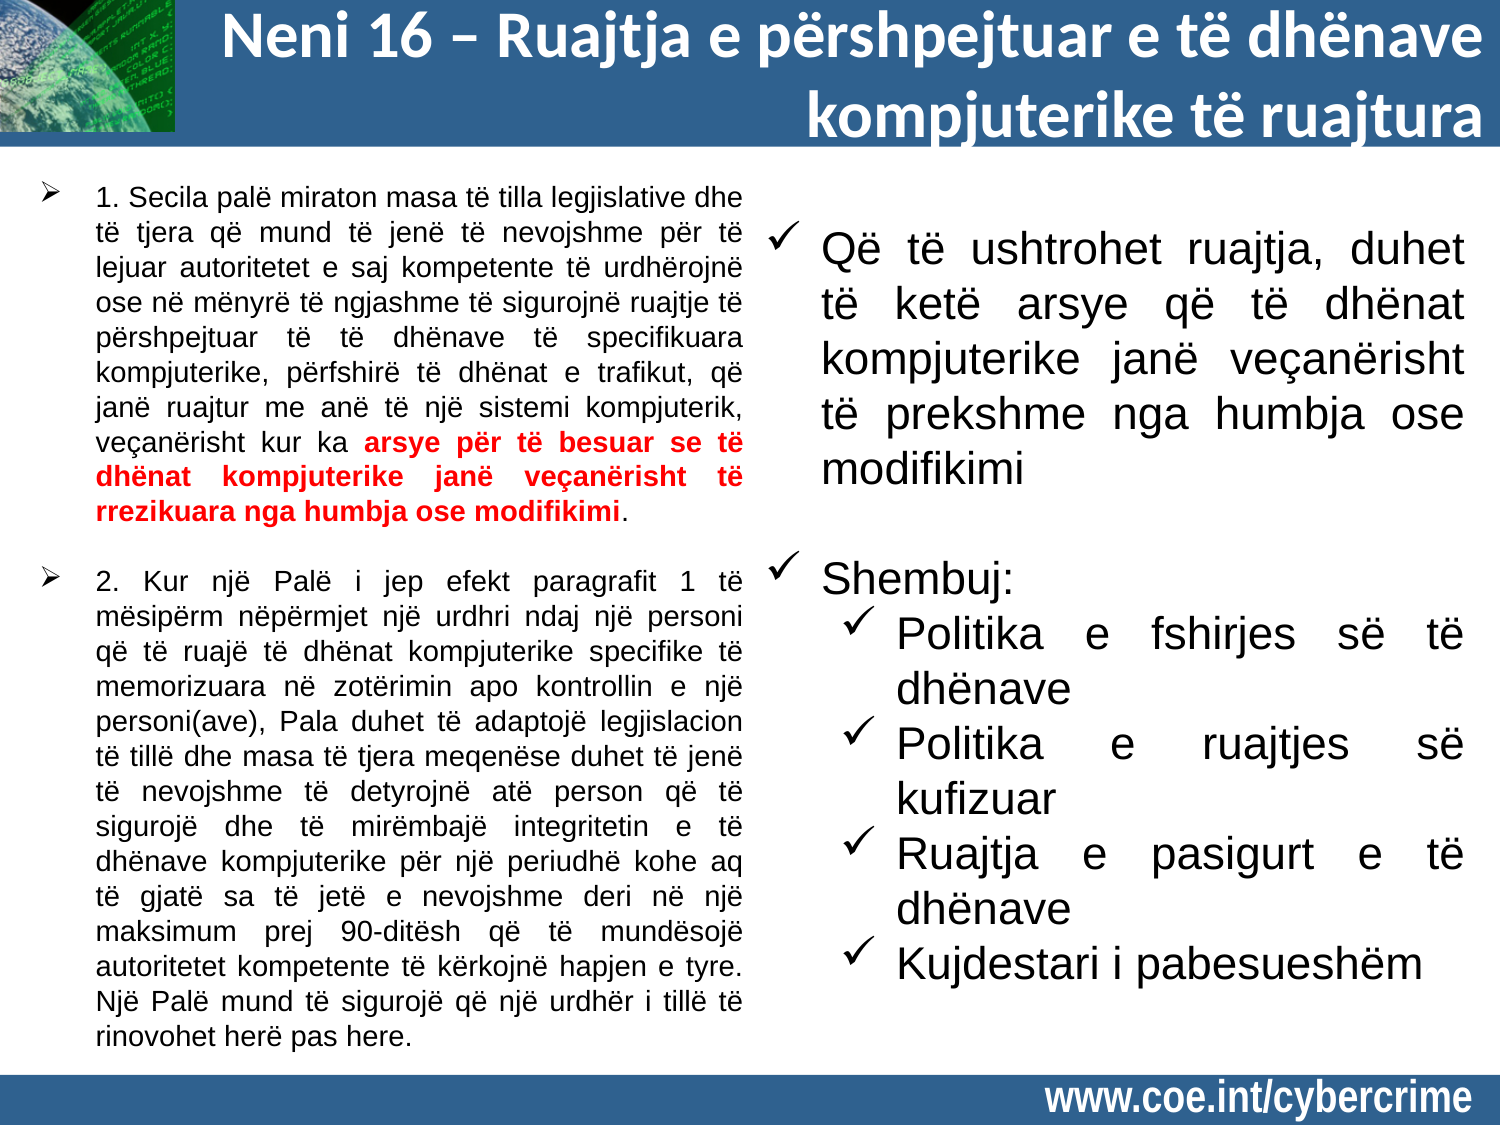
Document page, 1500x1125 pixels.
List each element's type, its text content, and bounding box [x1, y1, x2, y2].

text_box www.coe.int/cybercrime [1030, 1059, 1500, 1125]
text_box Që të ushtrohet ruajtja, duhet të ketë arsye që të dhënat kompjuterike janë veçanërisht të prekshme nga humbja ose modifikimi Shembuj: Politika e fshirjes së të dhënave Politika e ruajtjes së kufizuar Ruajtja e pasigurt e të dhënave Kujdestari i pabesueshëm [749, 211, 1480, 996]
text_box Neni 16 – Ruajtja e përshpejtuar e të dhënave kompjuterike të ruajtura [0, 0, 1500, 149]
text_box 1. Secila palë miraton masa të tilla legjislative dhe të tjera që mund të jenë të nevojshme për të lejuar autoritetet e saj kompetente të urdhërojnë ose në mënyrë të ngjashme të sigurojnë ruajtje të përshpejtuar të të dhënave të specifikuara kompjuterike, përfshirë të dhënat e trafikut, që janë ruajtur me anë të një sistemi kompjuterik, veçanërisht kur ka arsye për të besuar se të dhënat kompjuterike janë veçanërisht të rrezikuara nga humbja ose modifikimi. 2. Kur një Palë i jep efekt paragrafit 1 të mësipërm nëpërmjet një urdhri ndaj një personi që të ruajë të dhënat kompjuterike specifike të memorizuara në zotërimin apo kontrollin e një personi(ave), Pala duhet të adaptojë legjislacion të tillë dhe masa të tjera meqenëse duhet të jenë të nevojshme të detyrojnë atë person që të sigurojë dhe të mirëmbajë integritetin e të dhënave kompjuterike për një periudhë kohe aq të gjatë sa të jetë e nevojshme deri në një maksimum prej 90-ditësh që të mundësojë autoritetet kompetente të kërkojnë hapjen e tyre. Një Palë mund të sigurojë që një urdhër i tillë të rinovohet herë pas here. [24, 170, 759, 1060]
picture [0, 0, 175, 132]
text_box [0, 1073, 1030, 1125]
